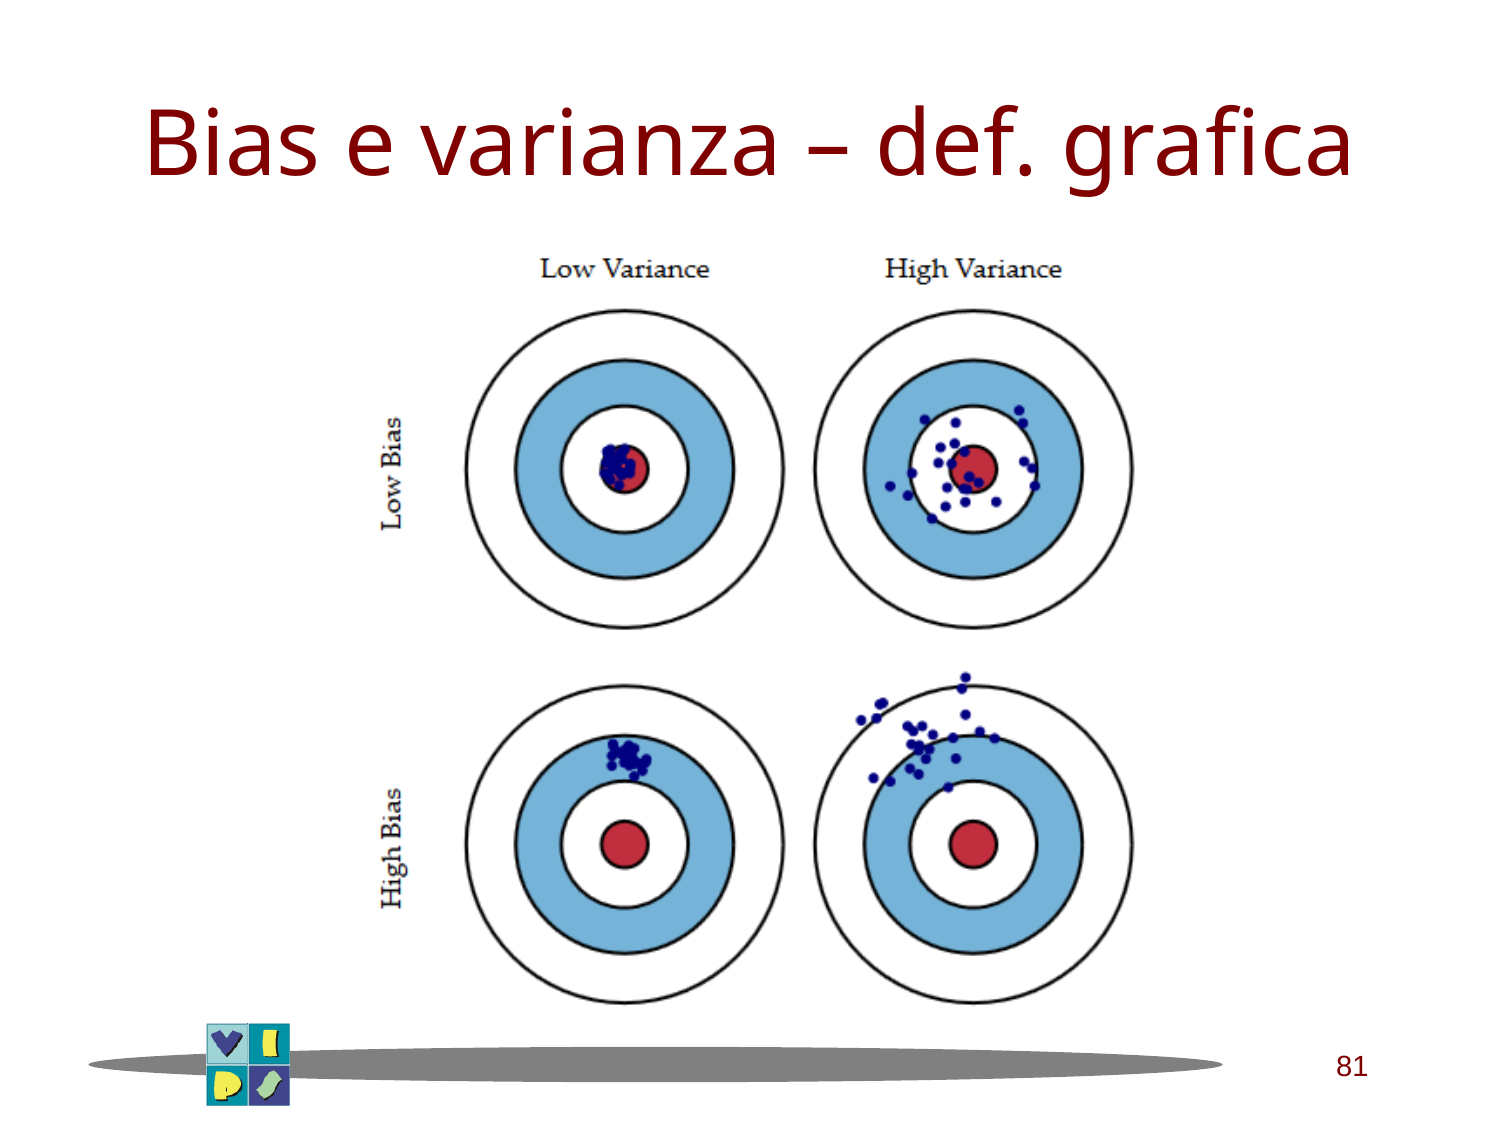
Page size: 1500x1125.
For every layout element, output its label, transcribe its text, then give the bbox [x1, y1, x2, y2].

picture [324, 243, 1180, 1038]
picture [206, 1023, 290, 1106]
slide_number 81 [1033, 1039, 1384, 1118]
title Bias e varianza – def. grafica [75, 45, 1425, 233]
